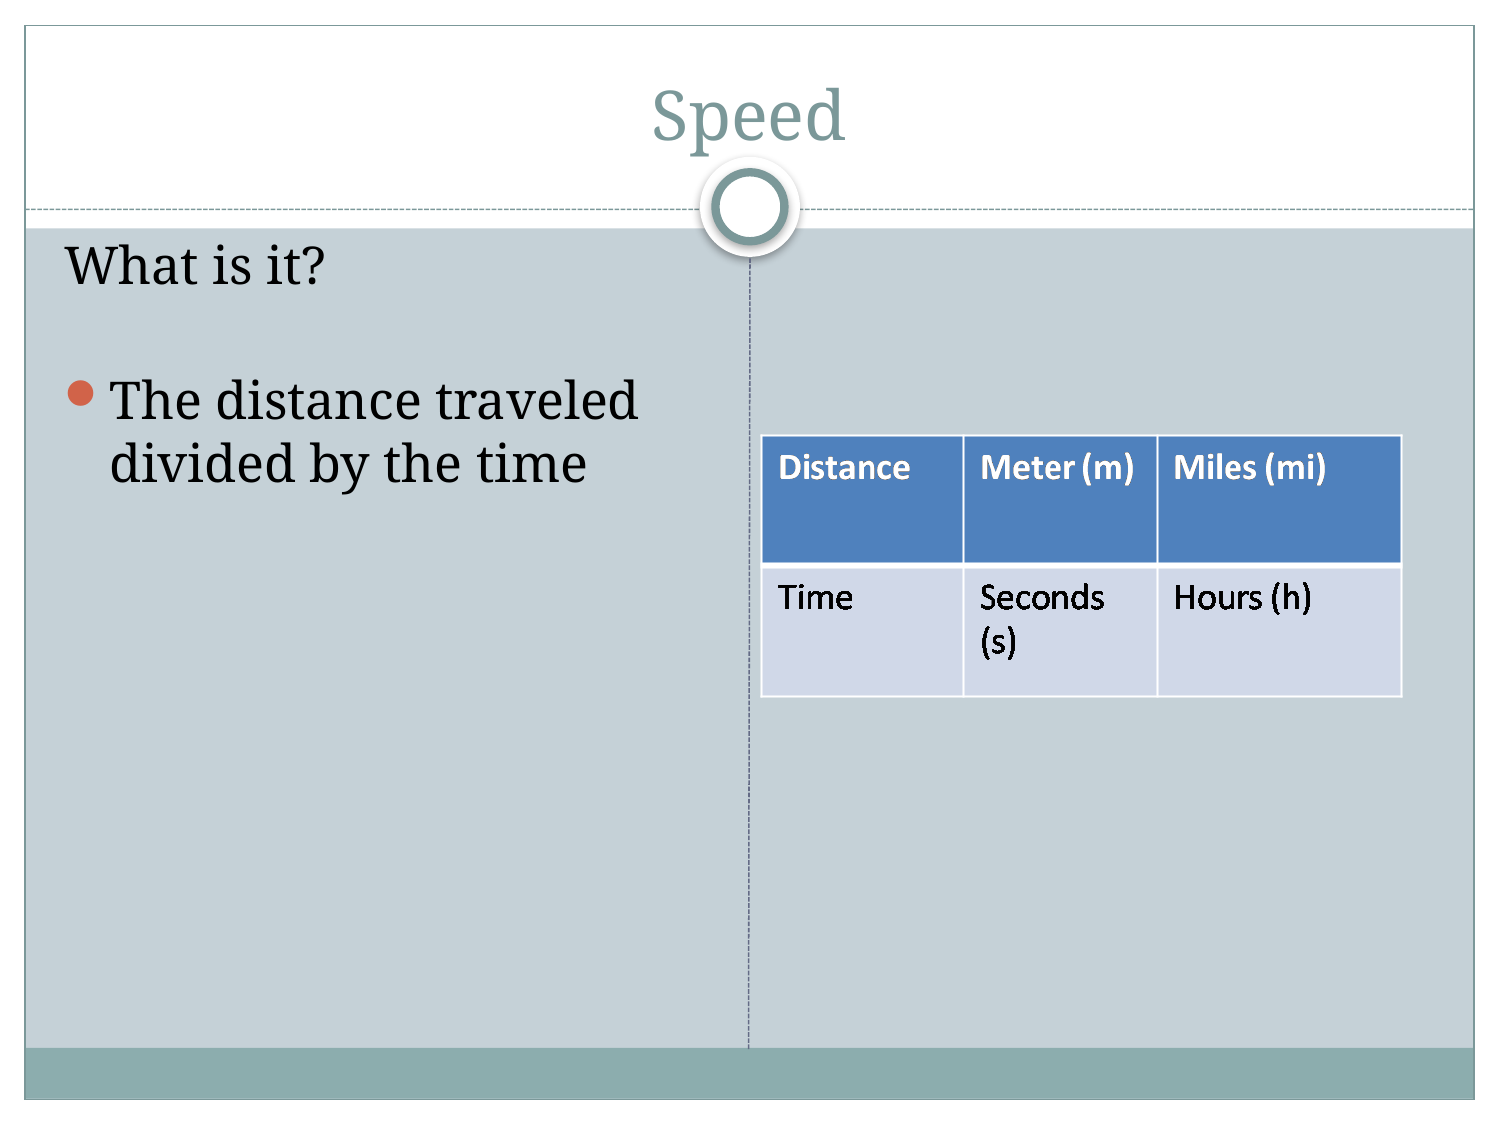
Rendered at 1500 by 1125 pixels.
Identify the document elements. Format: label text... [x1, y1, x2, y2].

title Speed [49, 37, 1450, 162]
list What is it? The distance traveled divided by the time [49, 224, 712, 993]
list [749, 424, 1413, 707]
